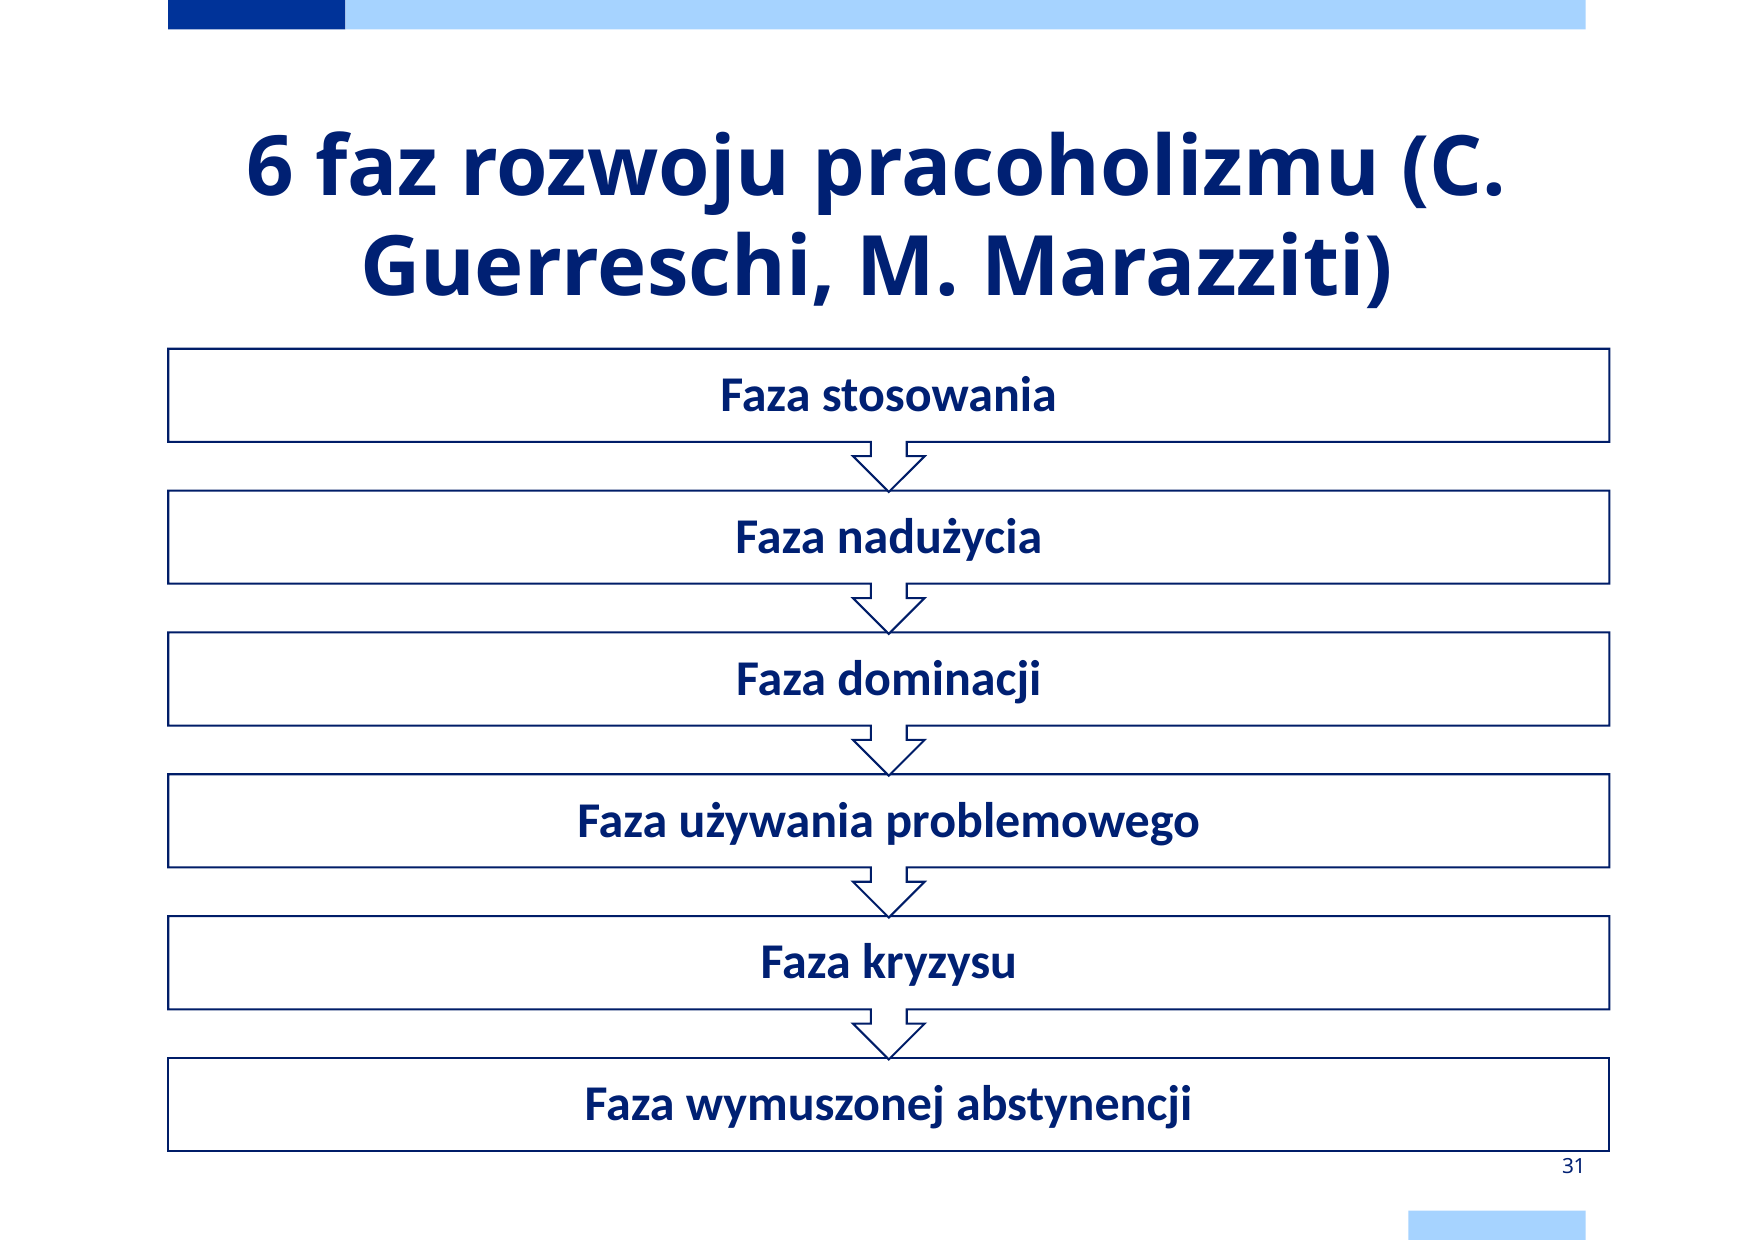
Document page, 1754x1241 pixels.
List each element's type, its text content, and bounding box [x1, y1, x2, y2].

slide_number 31 [1408, 1152, 1586, 1182]
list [168, 348, 1610, 1152]
title 6 faz rozwoju pracoholizmu (C. Guerreschi, M. Marazziti) [168, 112, 1586, 325]
